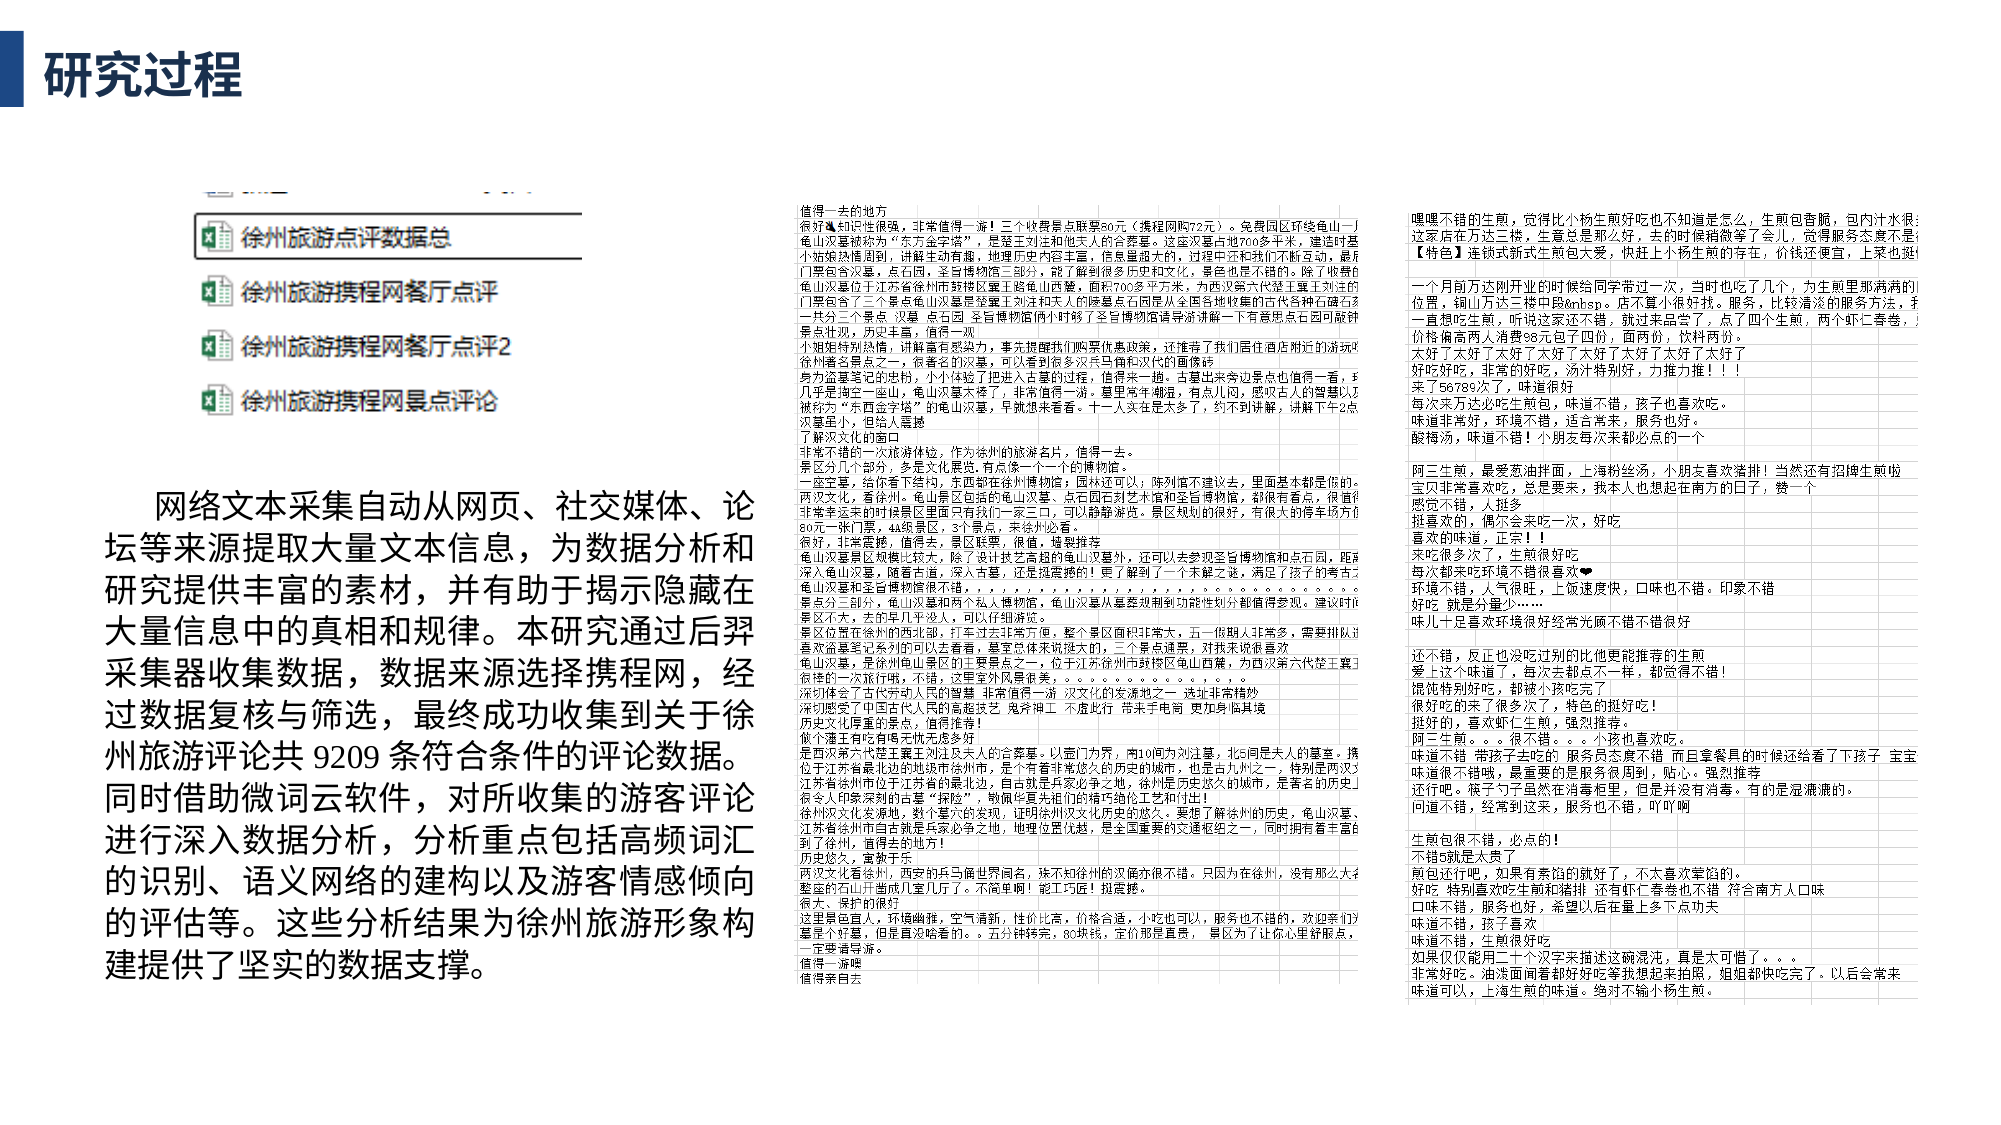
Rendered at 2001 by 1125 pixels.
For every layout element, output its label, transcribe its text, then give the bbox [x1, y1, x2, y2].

text_box 网络文本采集自动从网页、社交媒体、论坛等来源提取大量文本信息，为数据分析和研究提供丰富的素材，并有助于揭示隐藏在大量信息中的真相和规律。本研究通过后羿采集器收集数据，数据来源选择携程网，经过数据复核与筛选，最终成功收集到关于徐州旅游评论共9209条符合条件的评论数据。同时借助微词云软件，对所收集的游客评论进行深入数据分析，分析重点包括高频词汇的识别、语义网络的建构以及游客情感倾向的评估等。这些分析结果为徐州旅游形象构建提供了坚实的数据支撑。 [90, 476, 771, 992]
text_box [0, 30, 24, 107]
picture [181, 191, 582, 480]
picture [794, 205, 1358, 984]
text_box 研究过程 [28, 36, 462, 111]
picture [1405, 213, 1918, 1005]
